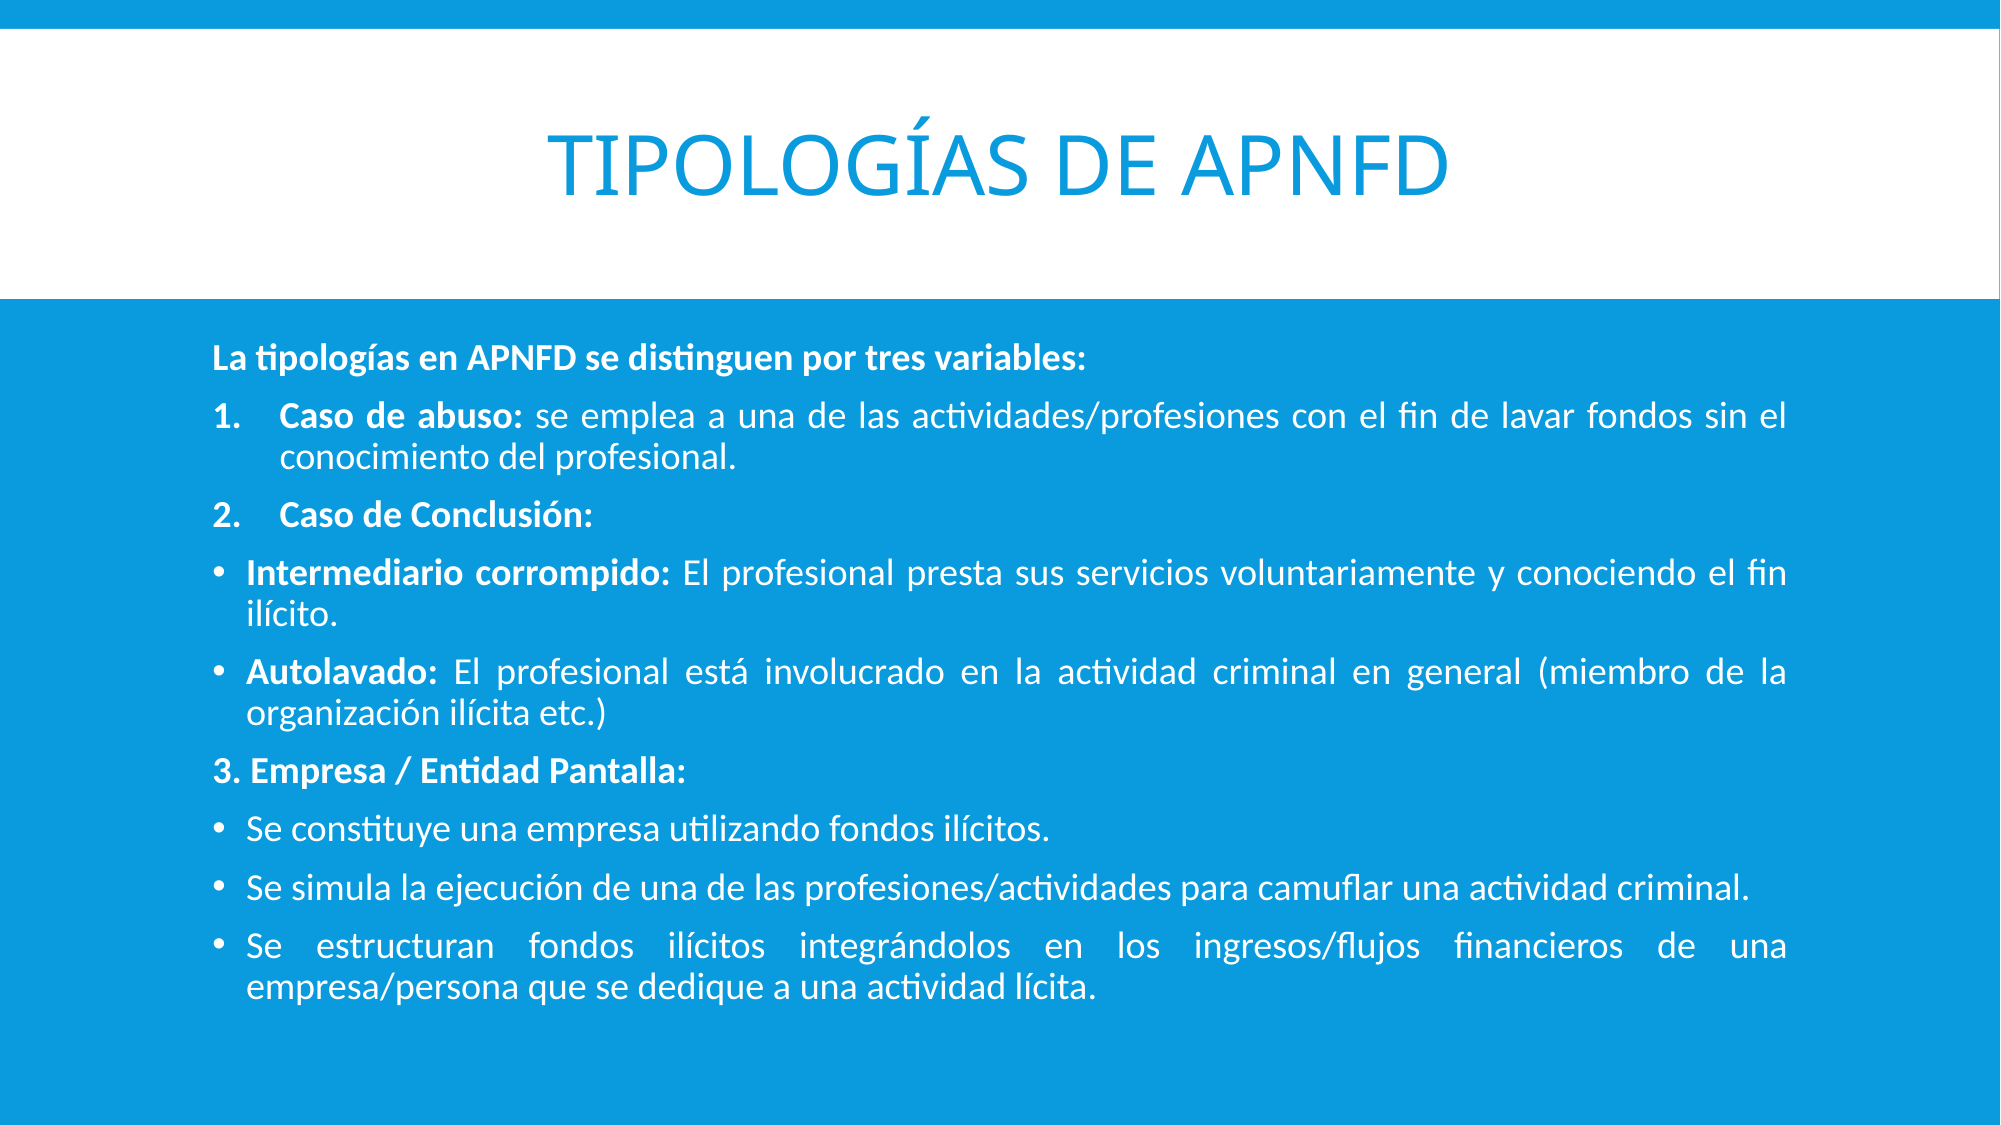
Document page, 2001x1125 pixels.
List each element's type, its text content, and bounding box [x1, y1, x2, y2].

title Tipologías de APNFD [197, 46, 1803, 294]
list La tipologías en APNFD se distinguen por tres variables: Caso de abuso: se emplea a una de las actividades/profesiones con el fin de lavar fondos sin el conocimiento del profesional. Caso de Conclusión: Intermediario corrompido: El profesional presta sus servicios voluntariamente y conociendo el fin ilícito. Autolavado: El profesional está involucrado en la actividad criminal en general (miembro de la organización ilícita etc.) 3. Empresa / Entidad Pantalla: Se constituye una empresa utilizando fondos ilícitos. Se simula la ejecución de una de las profesiones/actividades para camuflar una actividad criminal. Se estructuran fondos ilícitos integrándolos en los ingresos/flujos financieros de una empresa/persona que se dedique a una actividad lícita. [197, 329, 1803, 1021]
